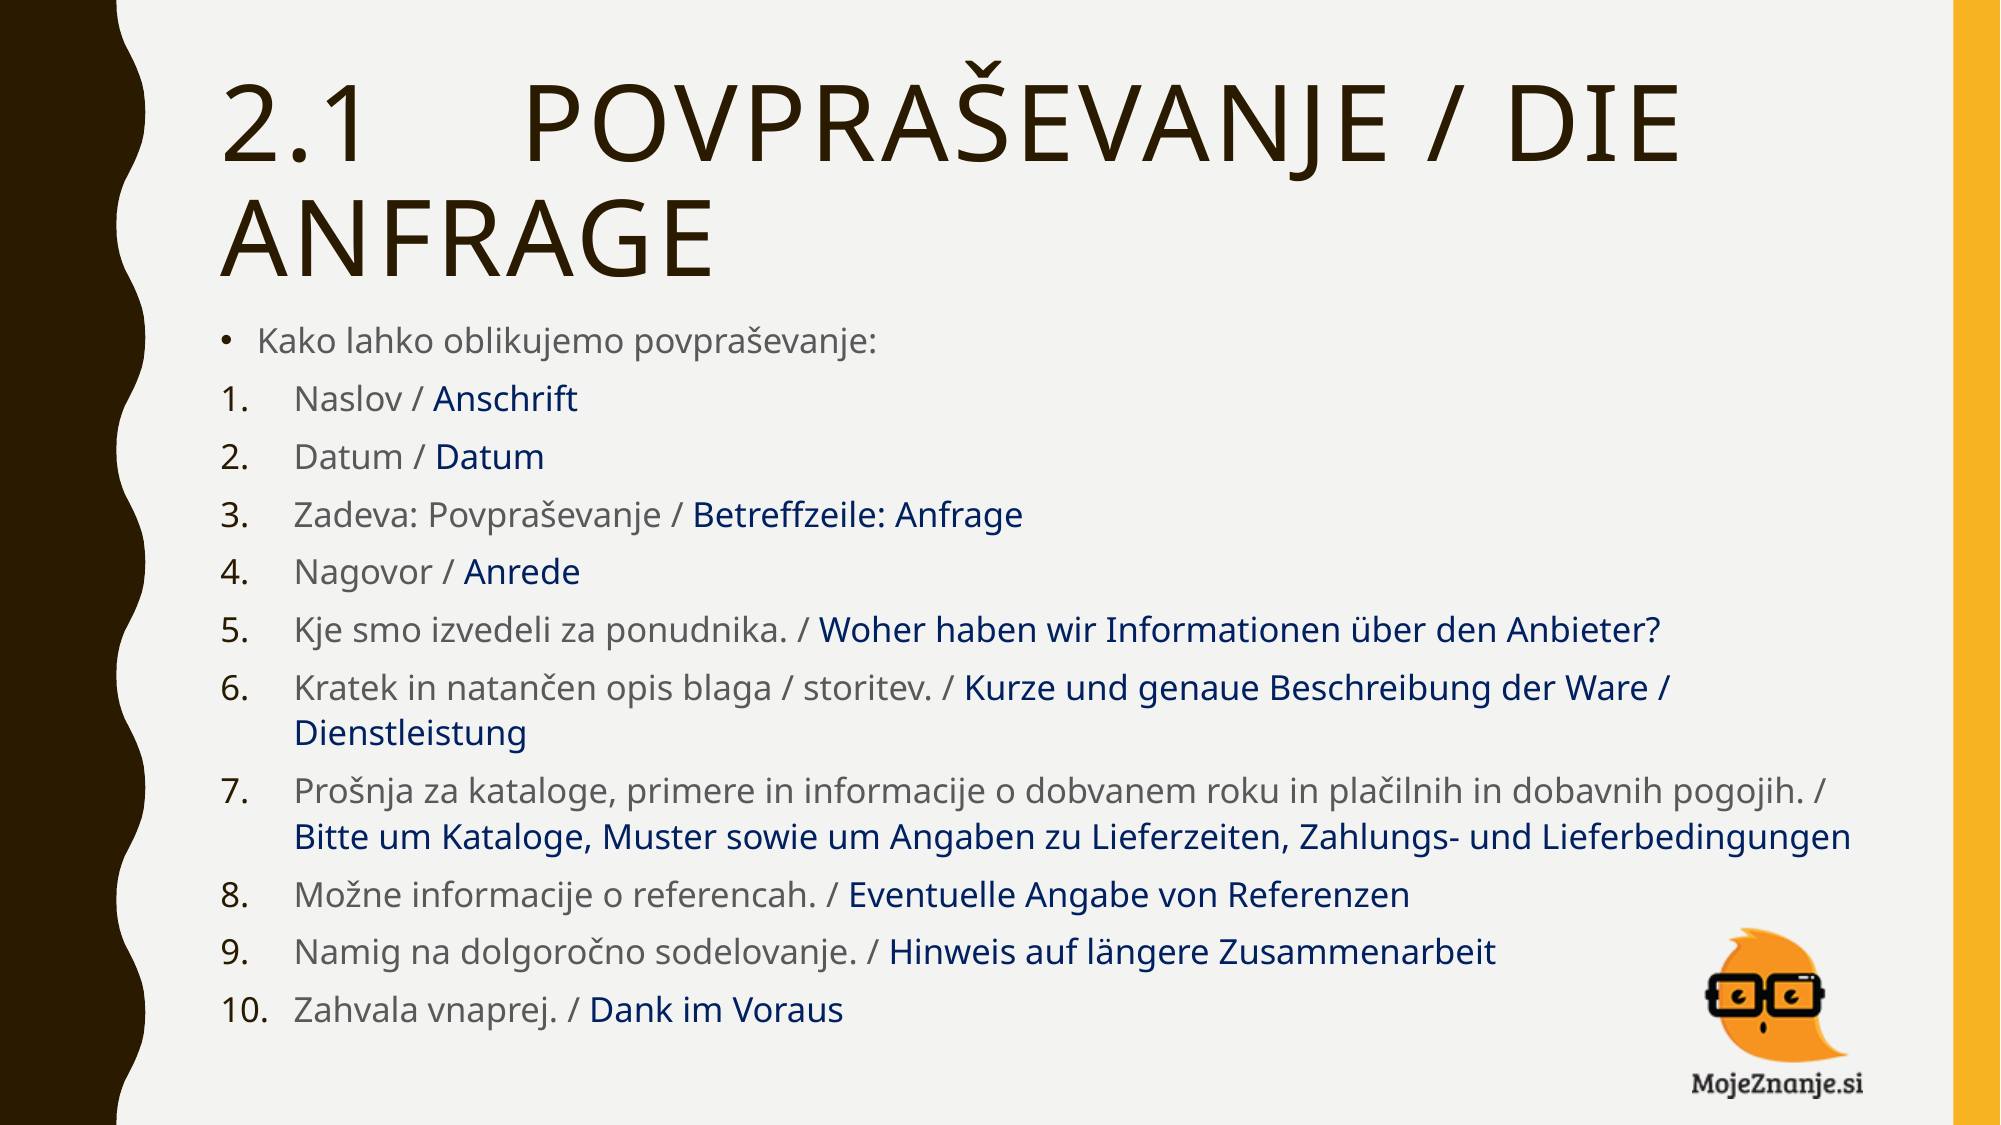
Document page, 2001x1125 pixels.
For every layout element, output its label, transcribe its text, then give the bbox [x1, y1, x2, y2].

list Kako lahko oblikujemo povpraševanje: Naslov / Anschrift Datum / Datum Zadeva: Povpraševanje / Betreffzeile: Anfrage Nagovor / Anrede Kje smo izvedeli za ponudnika. / Woher haben wir Informationen über den Anbieter? Kratek in natančen opis blaga / storitev. / Kurze und genaue Beschreibung der Ware / Dienstleistung Prošnja za kataloge, primere in informacije o dobvanem roku in plačilnih in dobavnih pogojih. / Bitte um Kataloge, Muster sowie um Angaben zu Lieferzeiten, Zahlungs- und Lieferbedingungen Možne informacije o referencah. / Eventuelle Angabe von Referenzen Namig na dolgoročno sodelovanje. / Hinweis auf längere Zusammenarbeit Zahvala vnaprej. / Dank im Voraus [205, 307, 1875, 1060]
picture [1692, 1060, 1863, 1099]
title 2.1 POVPRAŠEVANJE / DIE ANFRAGE [205, 62, 1875, 307]
